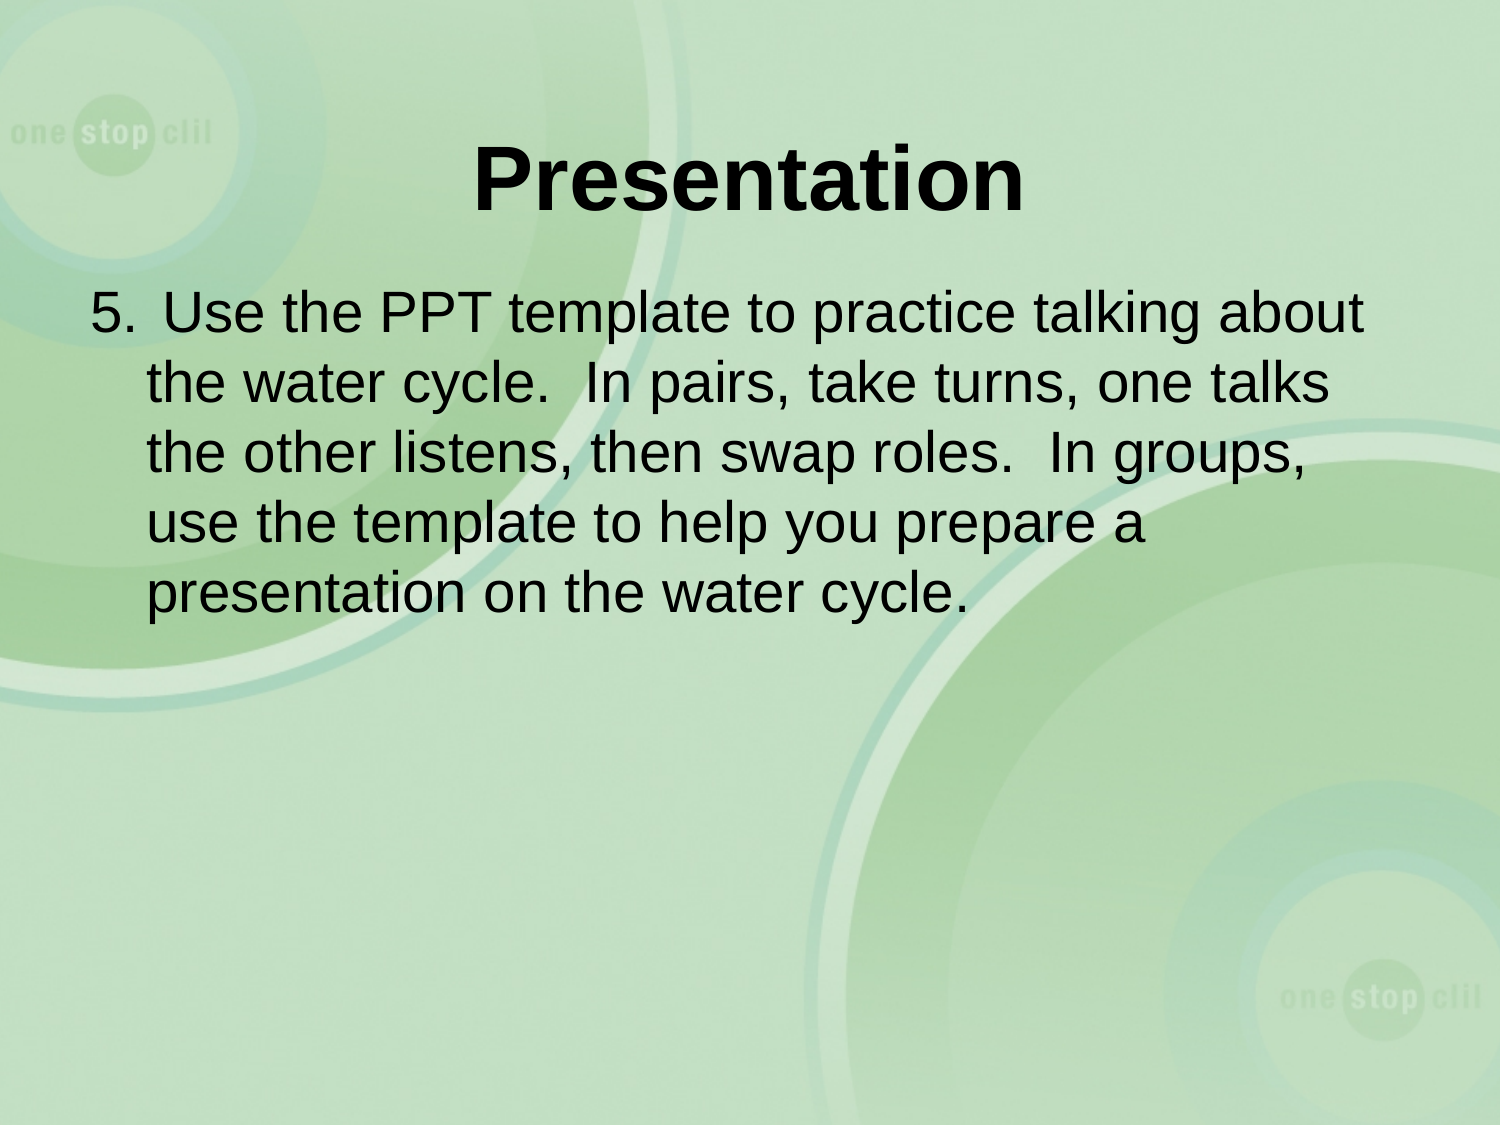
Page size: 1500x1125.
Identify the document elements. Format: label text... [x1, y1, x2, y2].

picture [0, 0, 1500, 1125]
list 5. Use the PPT template to practice talking about the water cycle. In pairs, take turns, one talks the other listens, then swap roles. In groups, use the template to help you prepare a presentation on the water cycle. [75, 267, 1425, 1010]
title Presentation [75, 79, 1425, 267]
